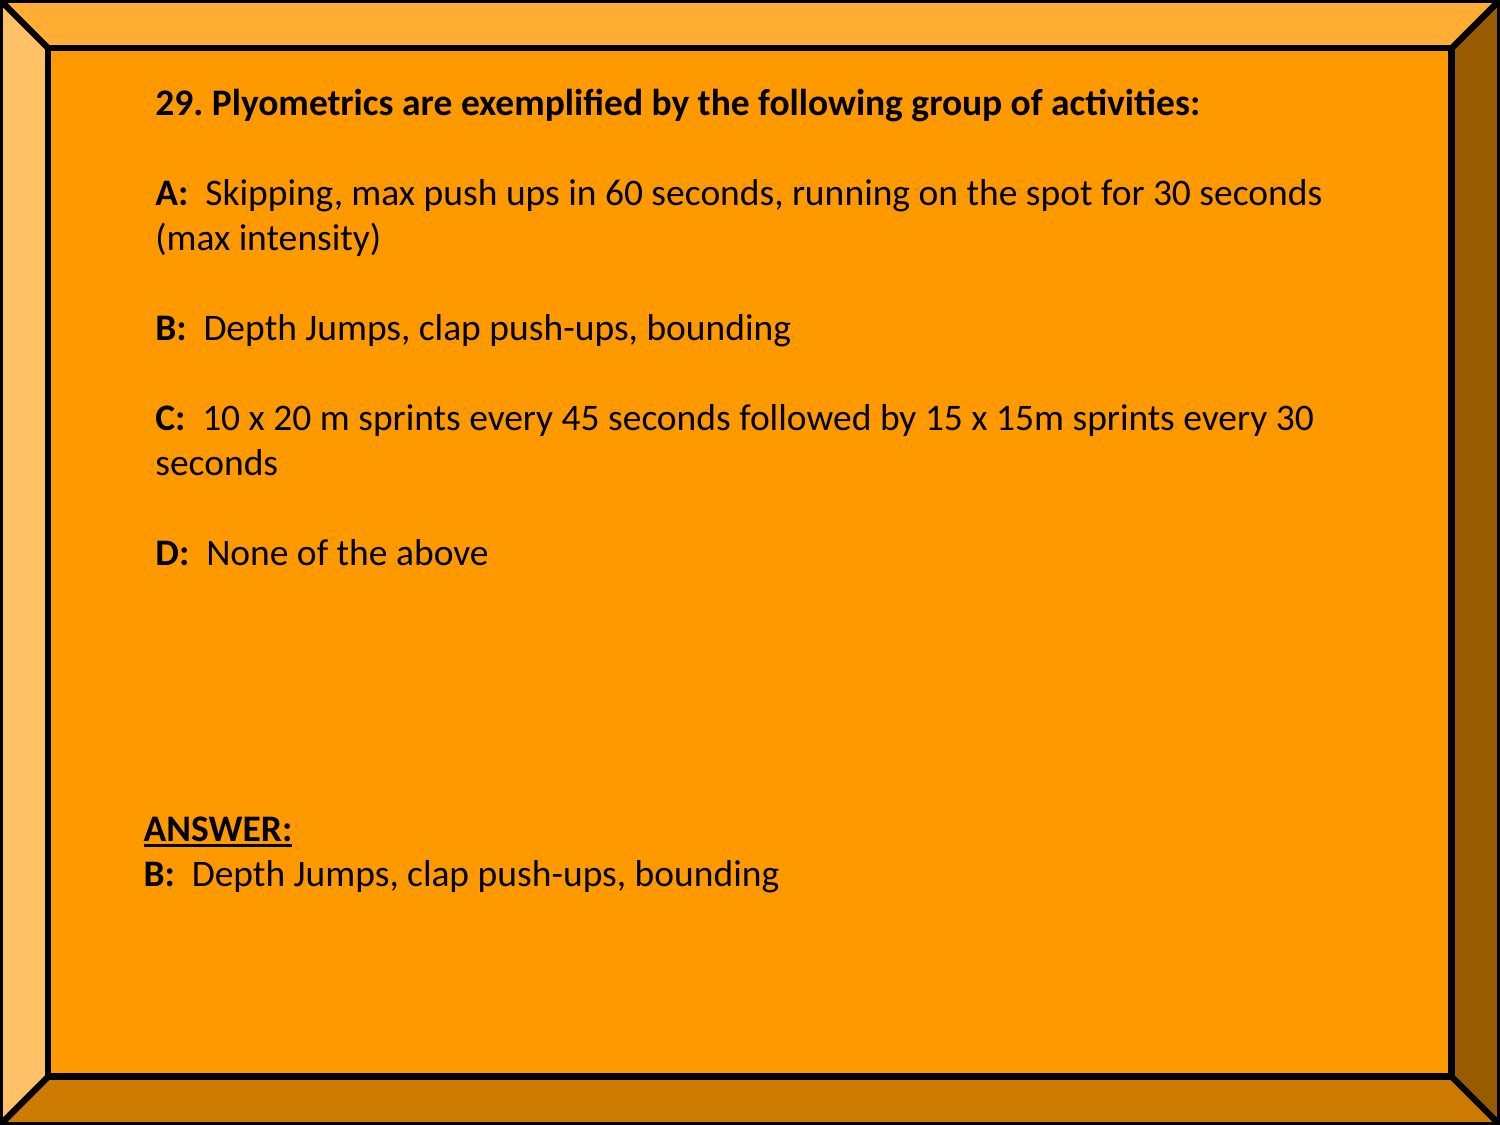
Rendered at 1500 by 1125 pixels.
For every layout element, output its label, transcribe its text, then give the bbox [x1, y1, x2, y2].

text_box ANSWER: B: Depth Jumps, clap push-ups, bounding [128, 796, 1383, 947]
text_box 29. Plyometrics are exemplified by the following group of activities: A: Skipping, max push ups in 60 seconds, running on the spot for 30 seconds (max intensity) B: Depth Jumps, clap push-ups, bounding C: 10 x 20 m sprints every 45 seconds followed by 15 x 15m sprints every 30 seconds D: None of the above [140, 70, 1371, 625]
